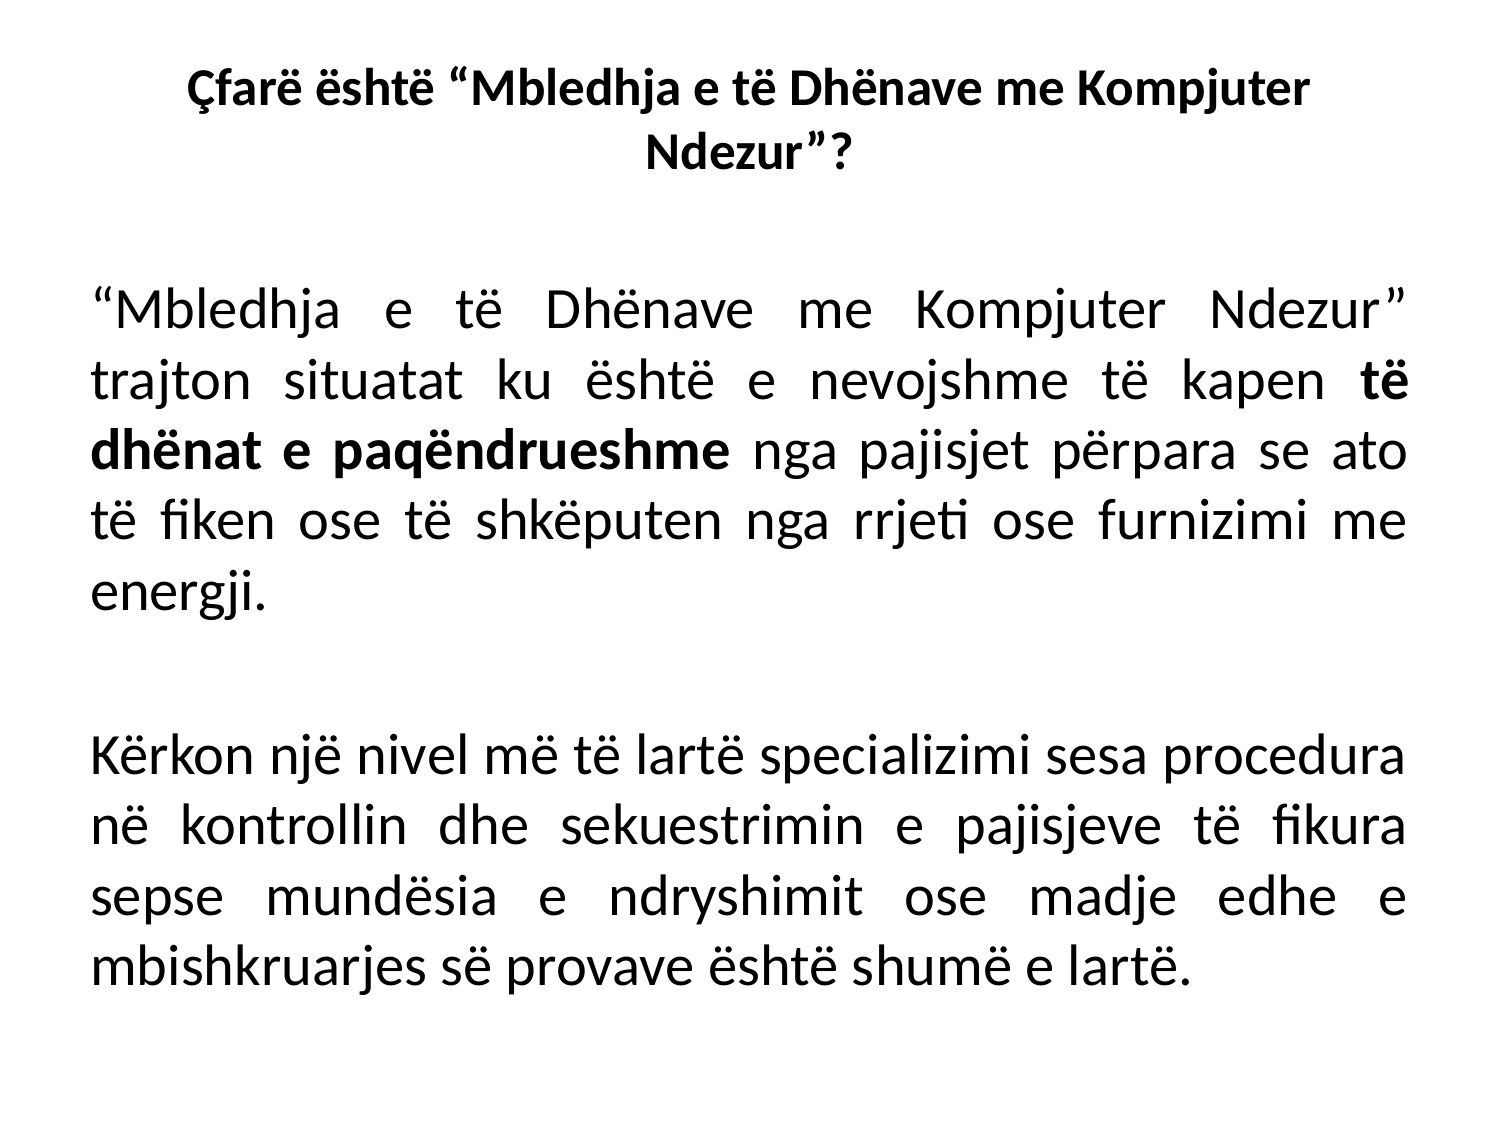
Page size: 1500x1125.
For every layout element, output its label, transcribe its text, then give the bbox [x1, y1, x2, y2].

title Çfarë është “Mbledhja e të Dhënave me Kompjuter Ndezur”? [75, 45, 1425, 188]
list “Mbledhja e të Dhënave me Kompjuter Ndezur” trajton situatat ku është e nevojshme të kapen të dhënat e paqëndrueshme nga pajisjet përpara se ato të fiken ose të shkëputen nga rrjeti ose furnizimi me energji. Kërkon një nivel më të lartë specializimi sesa procedura në kontrollin dhe sekuestrimin e pajisjeve të fikura sepse mundësia e ndryshimit ose madje edhe e mbishkruarjes së provave është shumë e lartë. [75, 262, 1425, 1005]
